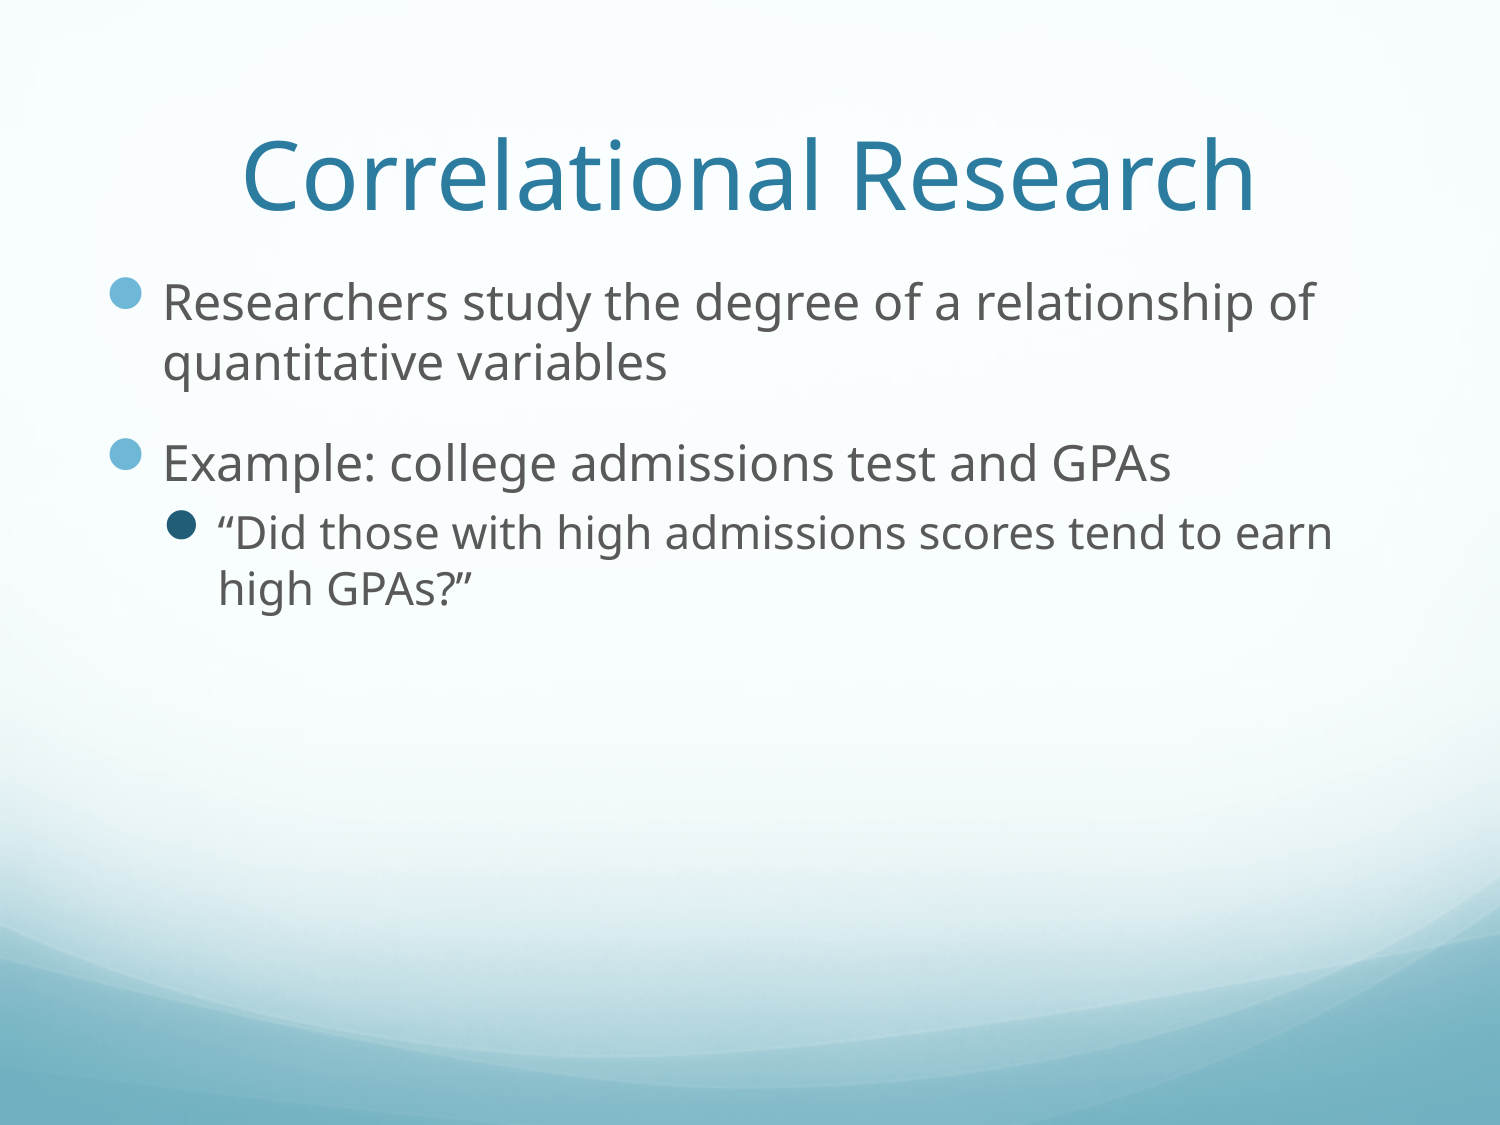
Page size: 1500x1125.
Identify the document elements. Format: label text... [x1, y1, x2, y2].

list Researchers study the degree of a relationship of quantitative variables Example: college admissions test and GPAs “Did those with high admissions scores tend to earn high GPAs?” [90, 262, 1410, 975]
title Correlational Research [90, 17, 1410, 237]
